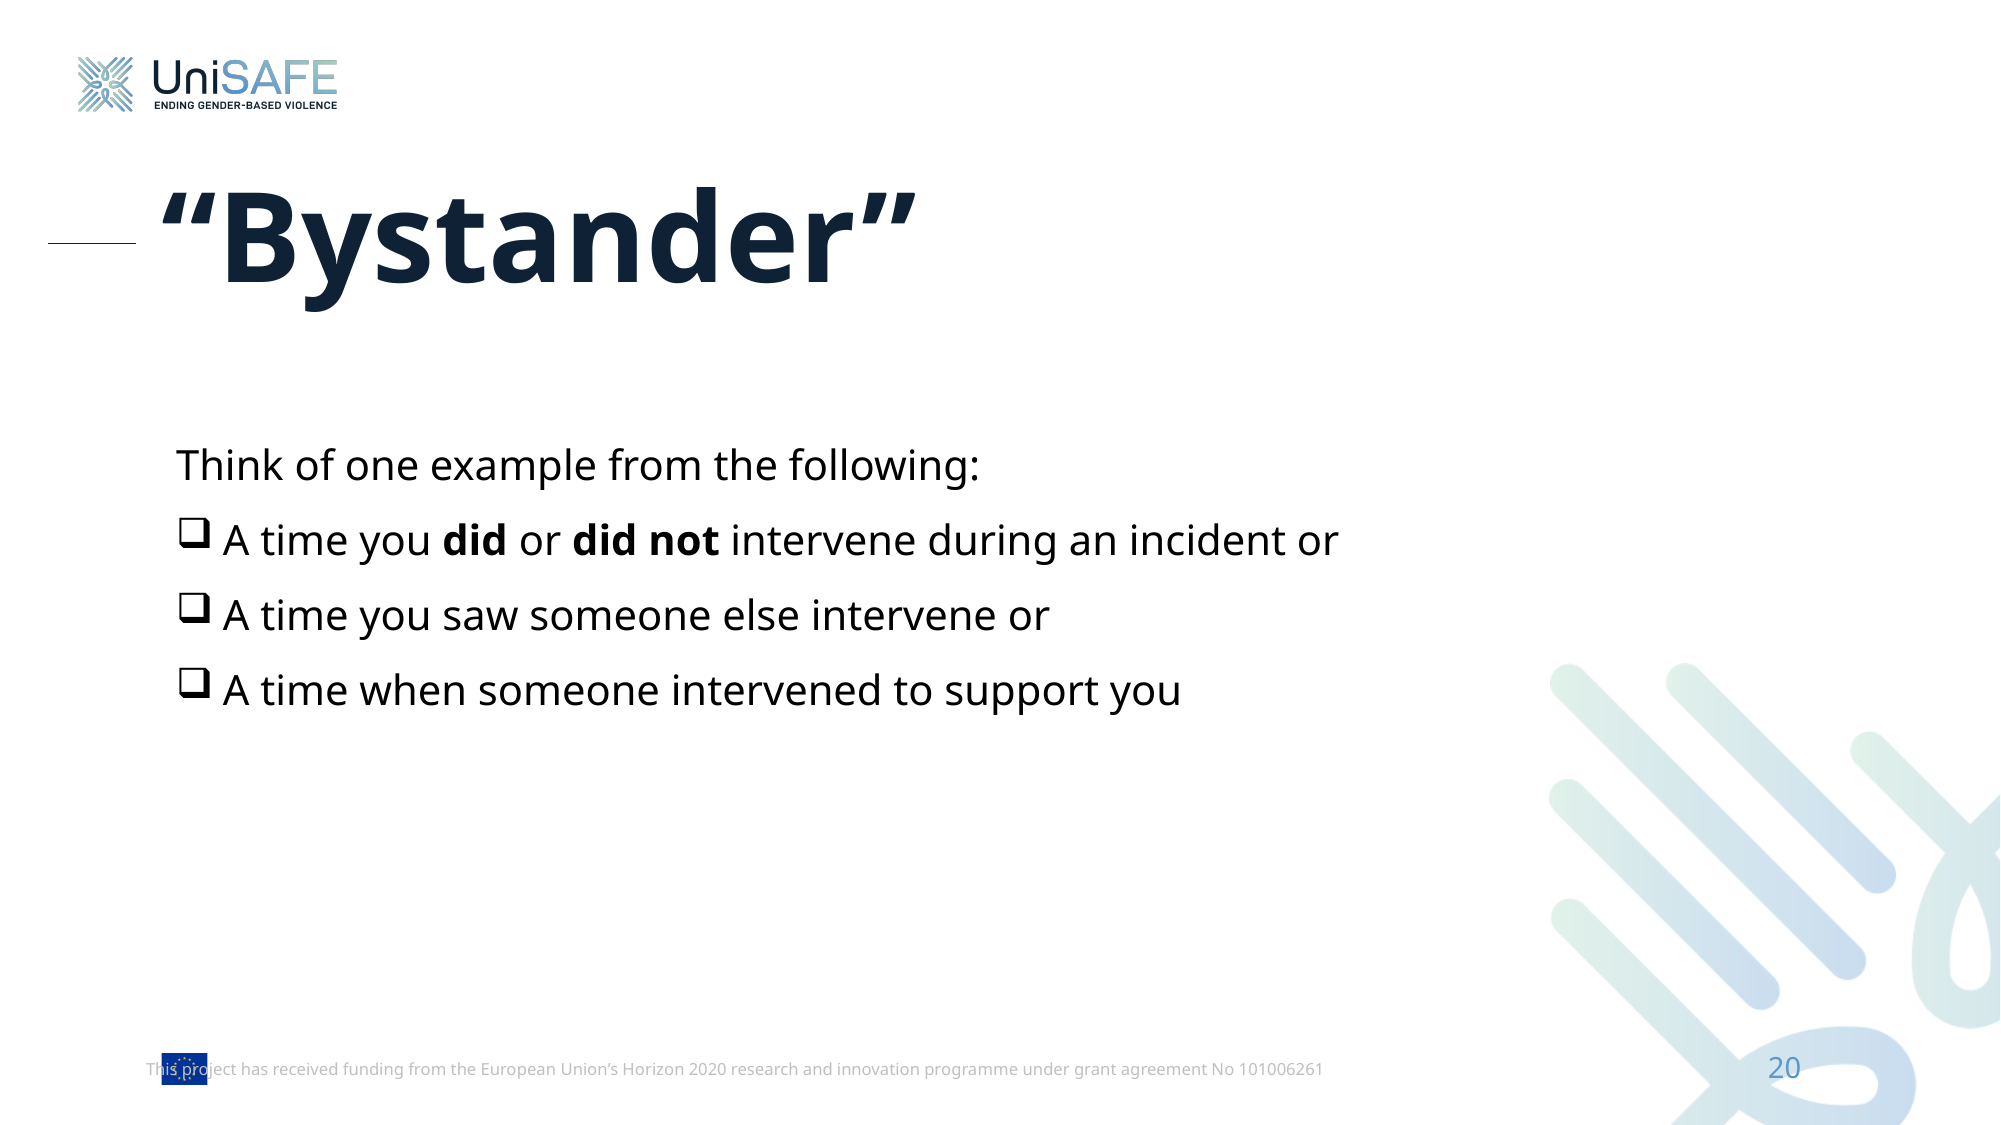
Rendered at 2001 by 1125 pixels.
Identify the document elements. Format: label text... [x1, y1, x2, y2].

picture [78, 57, 337, 112]
slide_number 20 [1366, 1038, 1817, 1099]
title “Bystander” [161, 142, 1817, 271]
text_box Think of one example from the following: A time you did or did not intervene during an incident or A time you saw someone else intervene or A time when someone intervened to support you [160, 406, 2000, 722]
